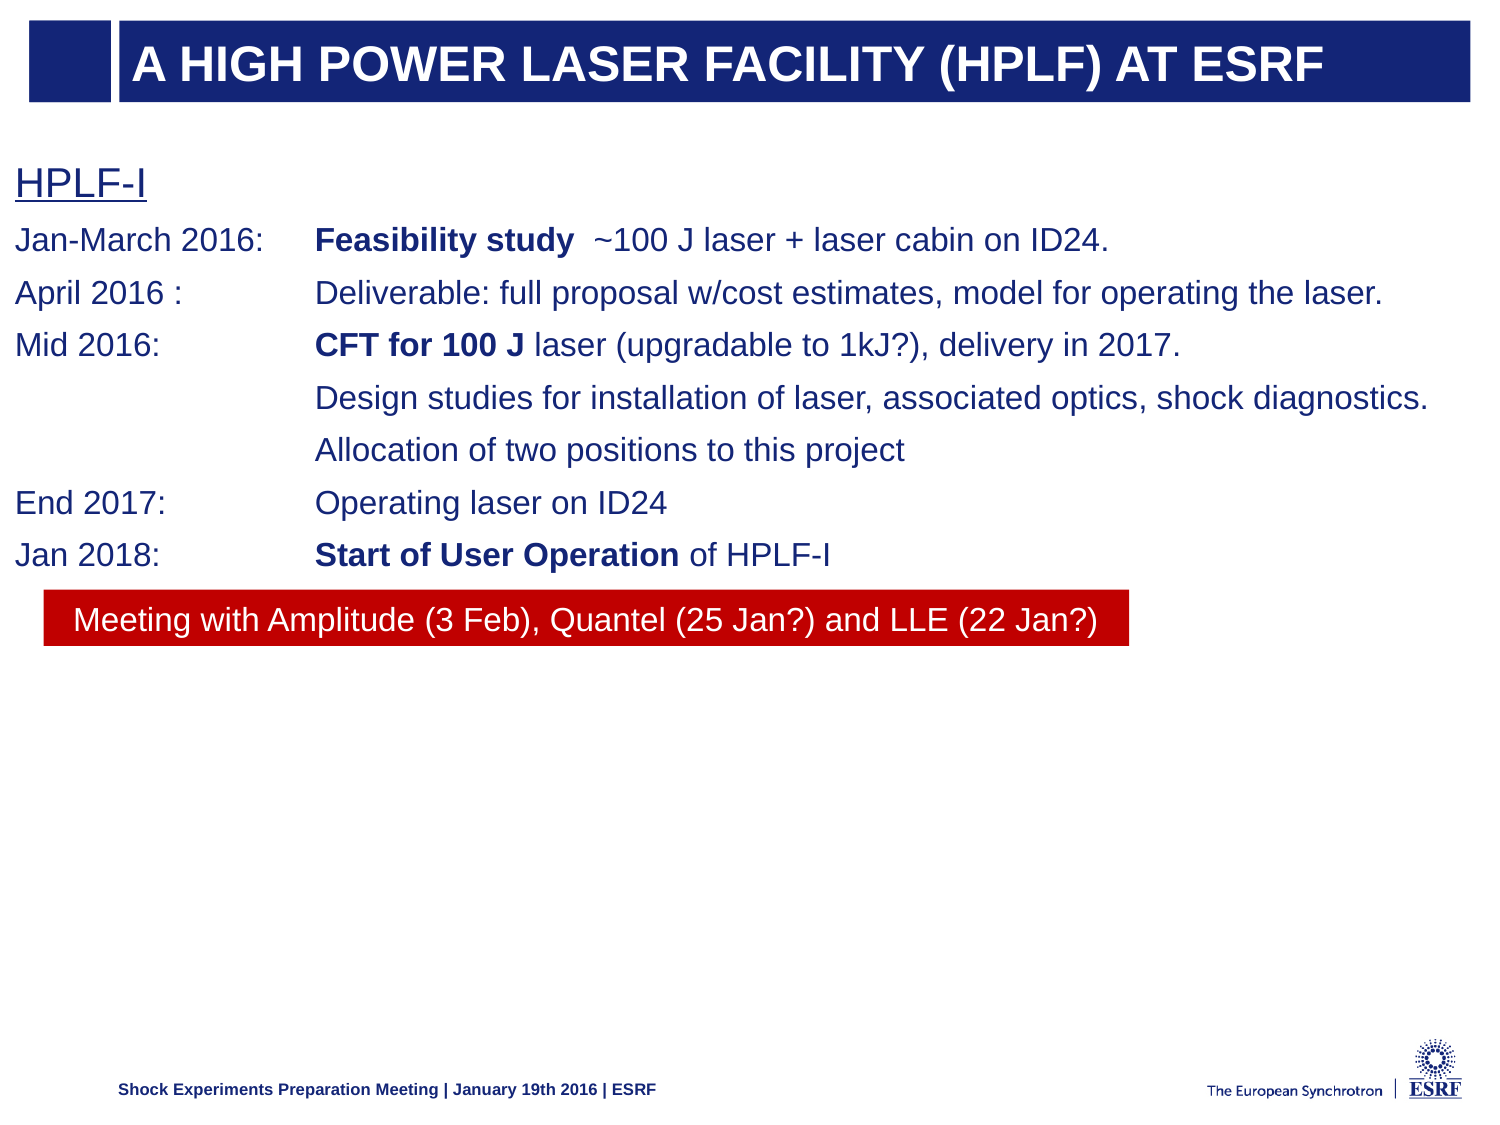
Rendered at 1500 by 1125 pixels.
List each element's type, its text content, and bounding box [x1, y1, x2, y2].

text_box HPLF-I Jan-March 2016: Feasibility study ~100 J laser + laser cabin on ID24. April 2016 : Deliverable: full proposal w/cost estimates, model for operating the laser. Mid 2016: CFT for 100 J laser (upgradable to 1kJ?), delivery in 2017. Design studies for installation of laser, associated optics, shock diagnostics. Allocation of two positions to this project End 2017: Operating laser on ID24 Jan 2018: Start of User Operation of HPLF-I [0, 148, 1500, 581]
title A HIGH POWER LASER FACILITY (HPLF) at ESRF [119, 20, 1471, 103]
picture [1175, 1018, 1500, 1125]
text_box Meeting with Amplitude (3 Feb), Quantel (25 Jan?) and LLE (22 Jan?) [42, 588, 1131, 648]
footer Shock Experiments Preparation Meeting | January 19th 2016 | ESRF [118, 1063, 1122, 1099]
